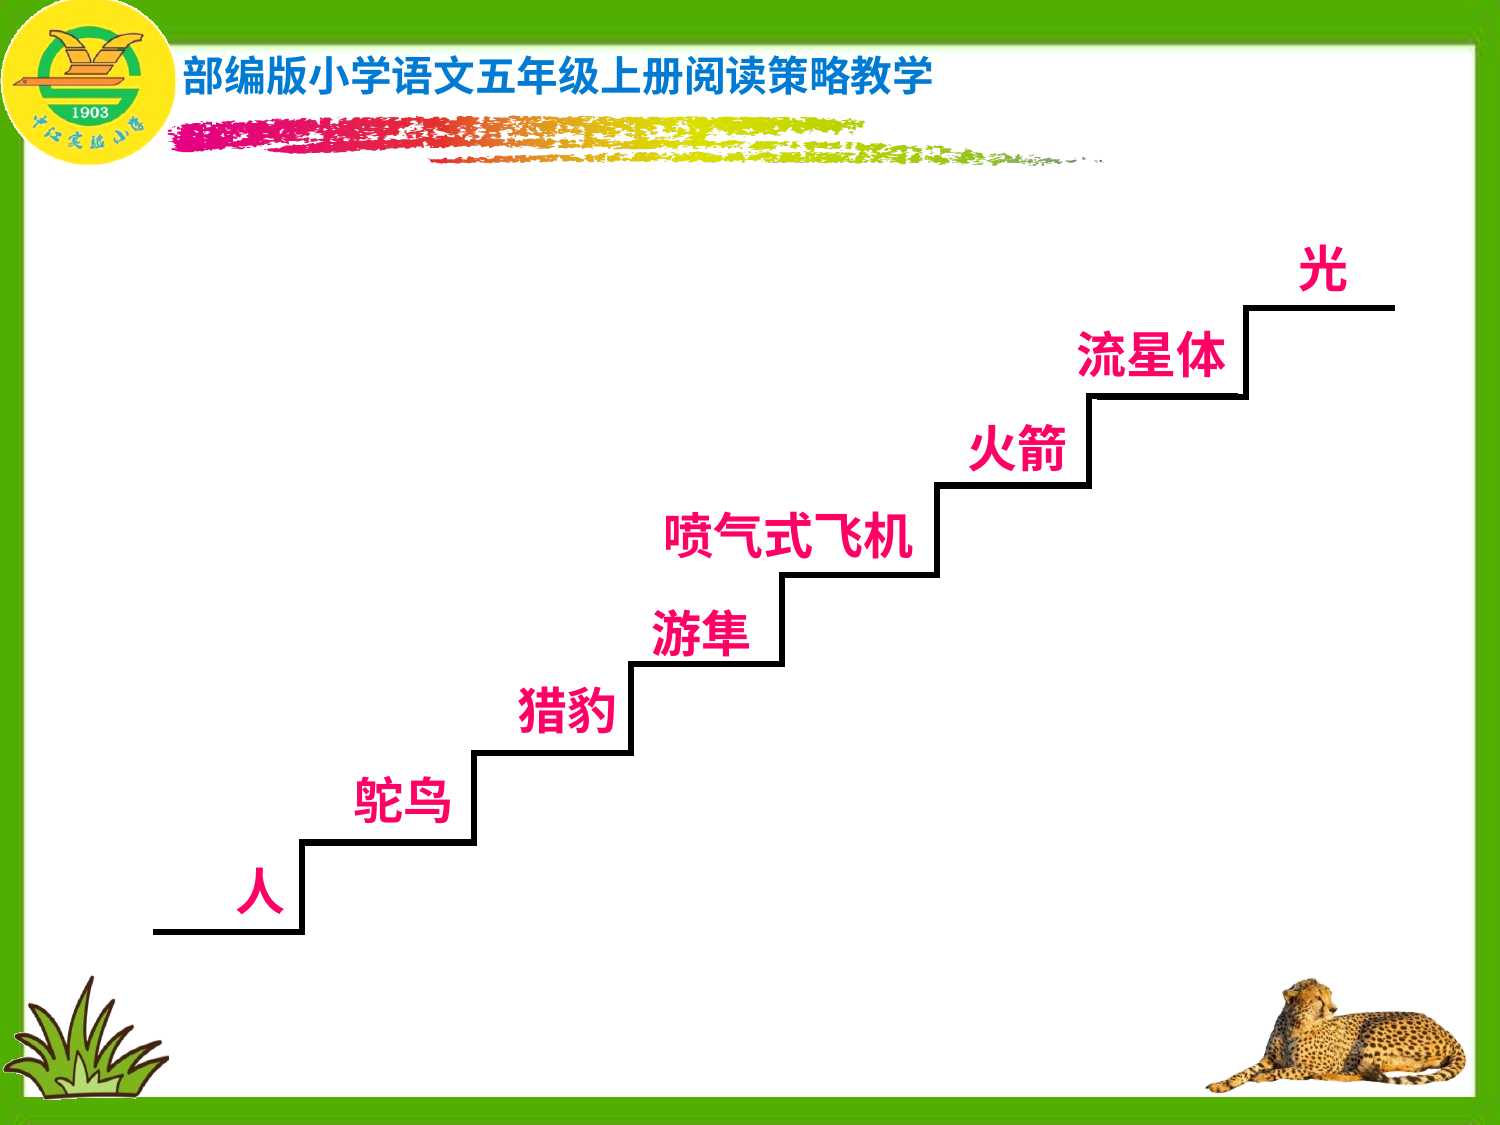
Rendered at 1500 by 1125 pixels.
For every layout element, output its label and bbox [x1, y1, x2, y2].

text_box [0, 0, 1500, 1125]
text_box [153, 307, 1395, 932]
picture [0, 903, 169, 1125]
